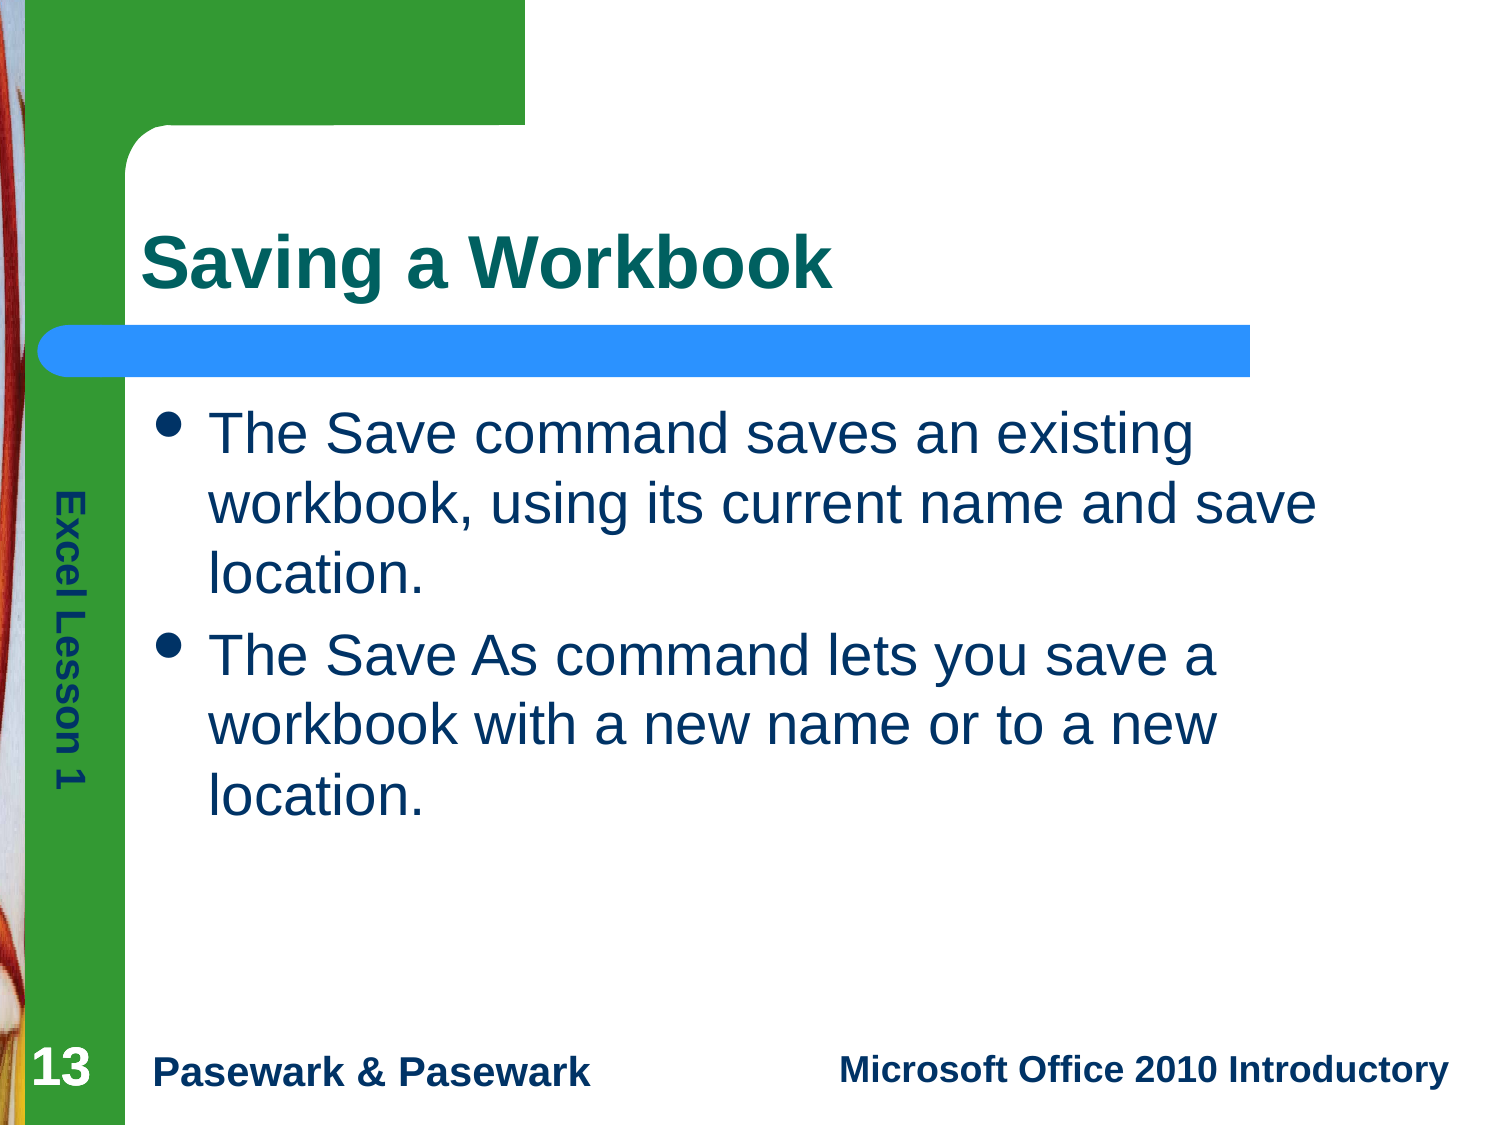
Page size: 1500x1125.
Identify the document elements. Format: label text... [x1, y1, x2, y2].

title Saving a Workbook [124, 124, 1463, 313]
picture [0, 0, 25, 1125]
text_box 13 [13, 1023, 111, 1105]
text_box The Save command saves an existing workbook, using its current name and save location. The Save As command lets you save a workbook with a new name or to a new location. [137, 387, 1400, 1050]
